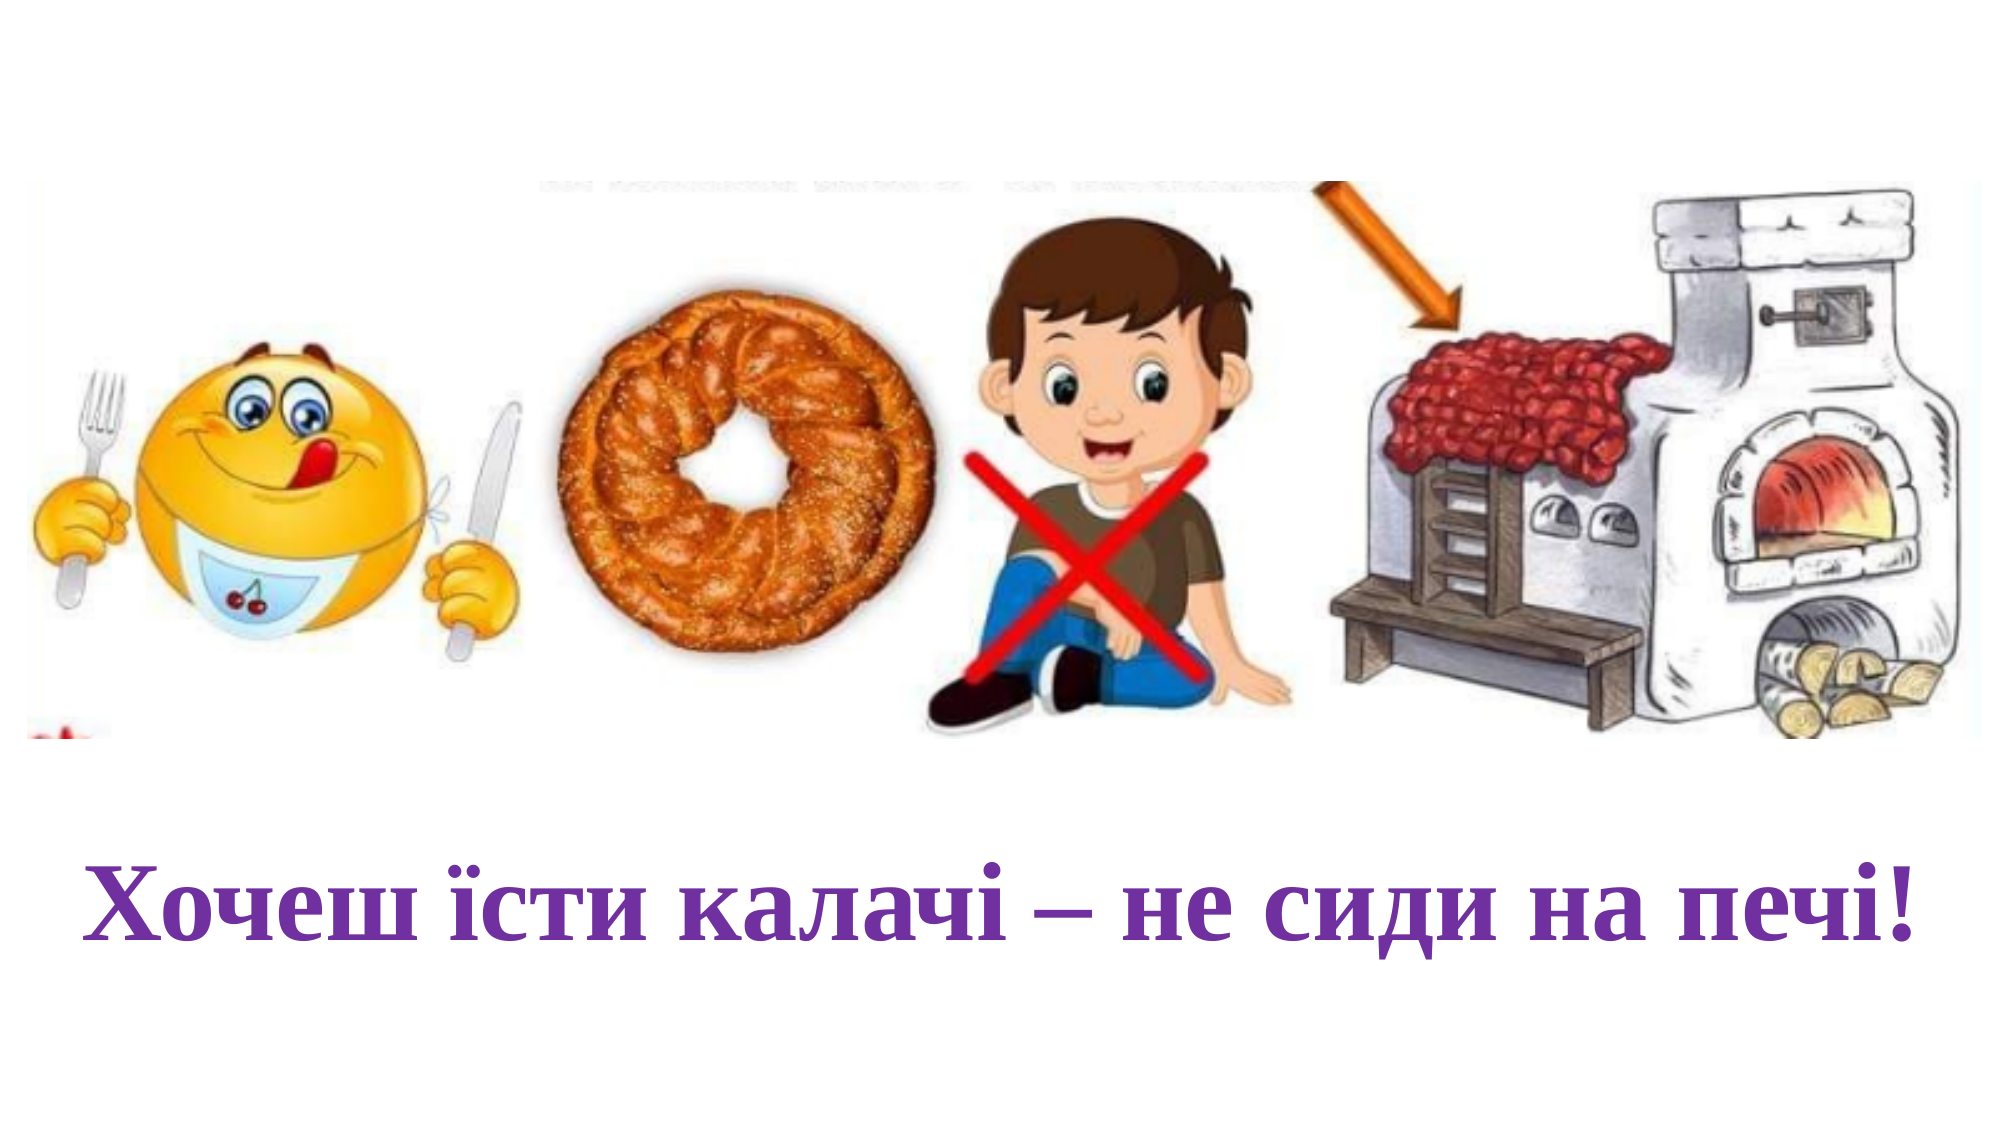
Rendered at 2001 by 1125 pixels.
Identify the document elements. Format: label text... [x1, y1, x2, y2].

picture [27, 181, 1982, 739]
text_box Хочеш їсти калачі – не сиди на печі! [66, 820, 1969, 971]
